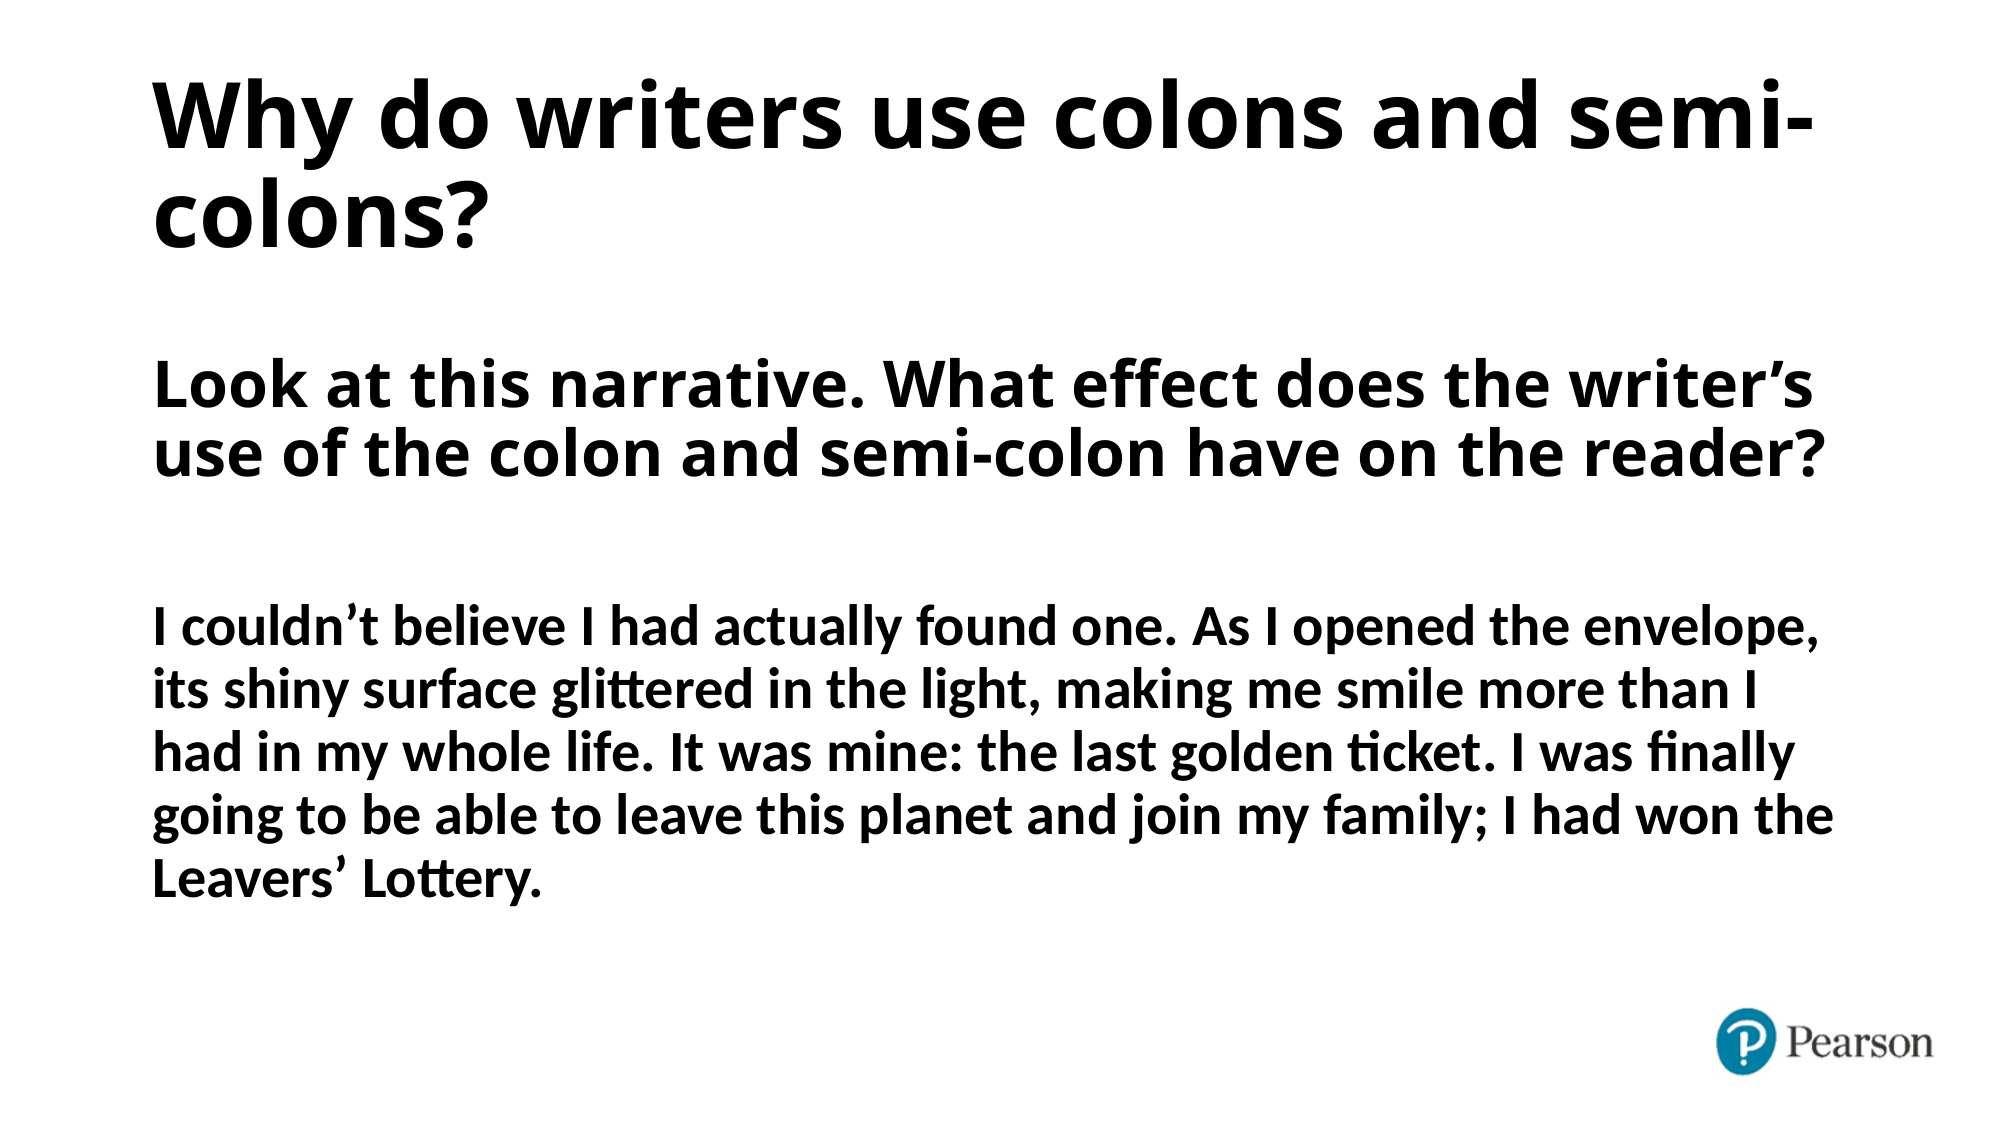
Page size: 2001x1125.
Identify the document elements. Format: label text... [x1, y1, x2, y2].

title Why do writers use colons and semi-colons? [137, 59, 1863, 278]
list Look at this narrative. What effect does the writer’s use of the colon and semi-colon have on the reader? I couldn’t believe I had actually found one. As I opened the envelope, its shiny surface glittered in the light, making me smile more than I had in my whole life. It was mine: the last golden ticket. I was finally going to be able to leave this planet and join my family; I had won the Leavers’ Lottery. [137, 343, 1863, 1014]
picture [1706, 993, 1944, 1086]
